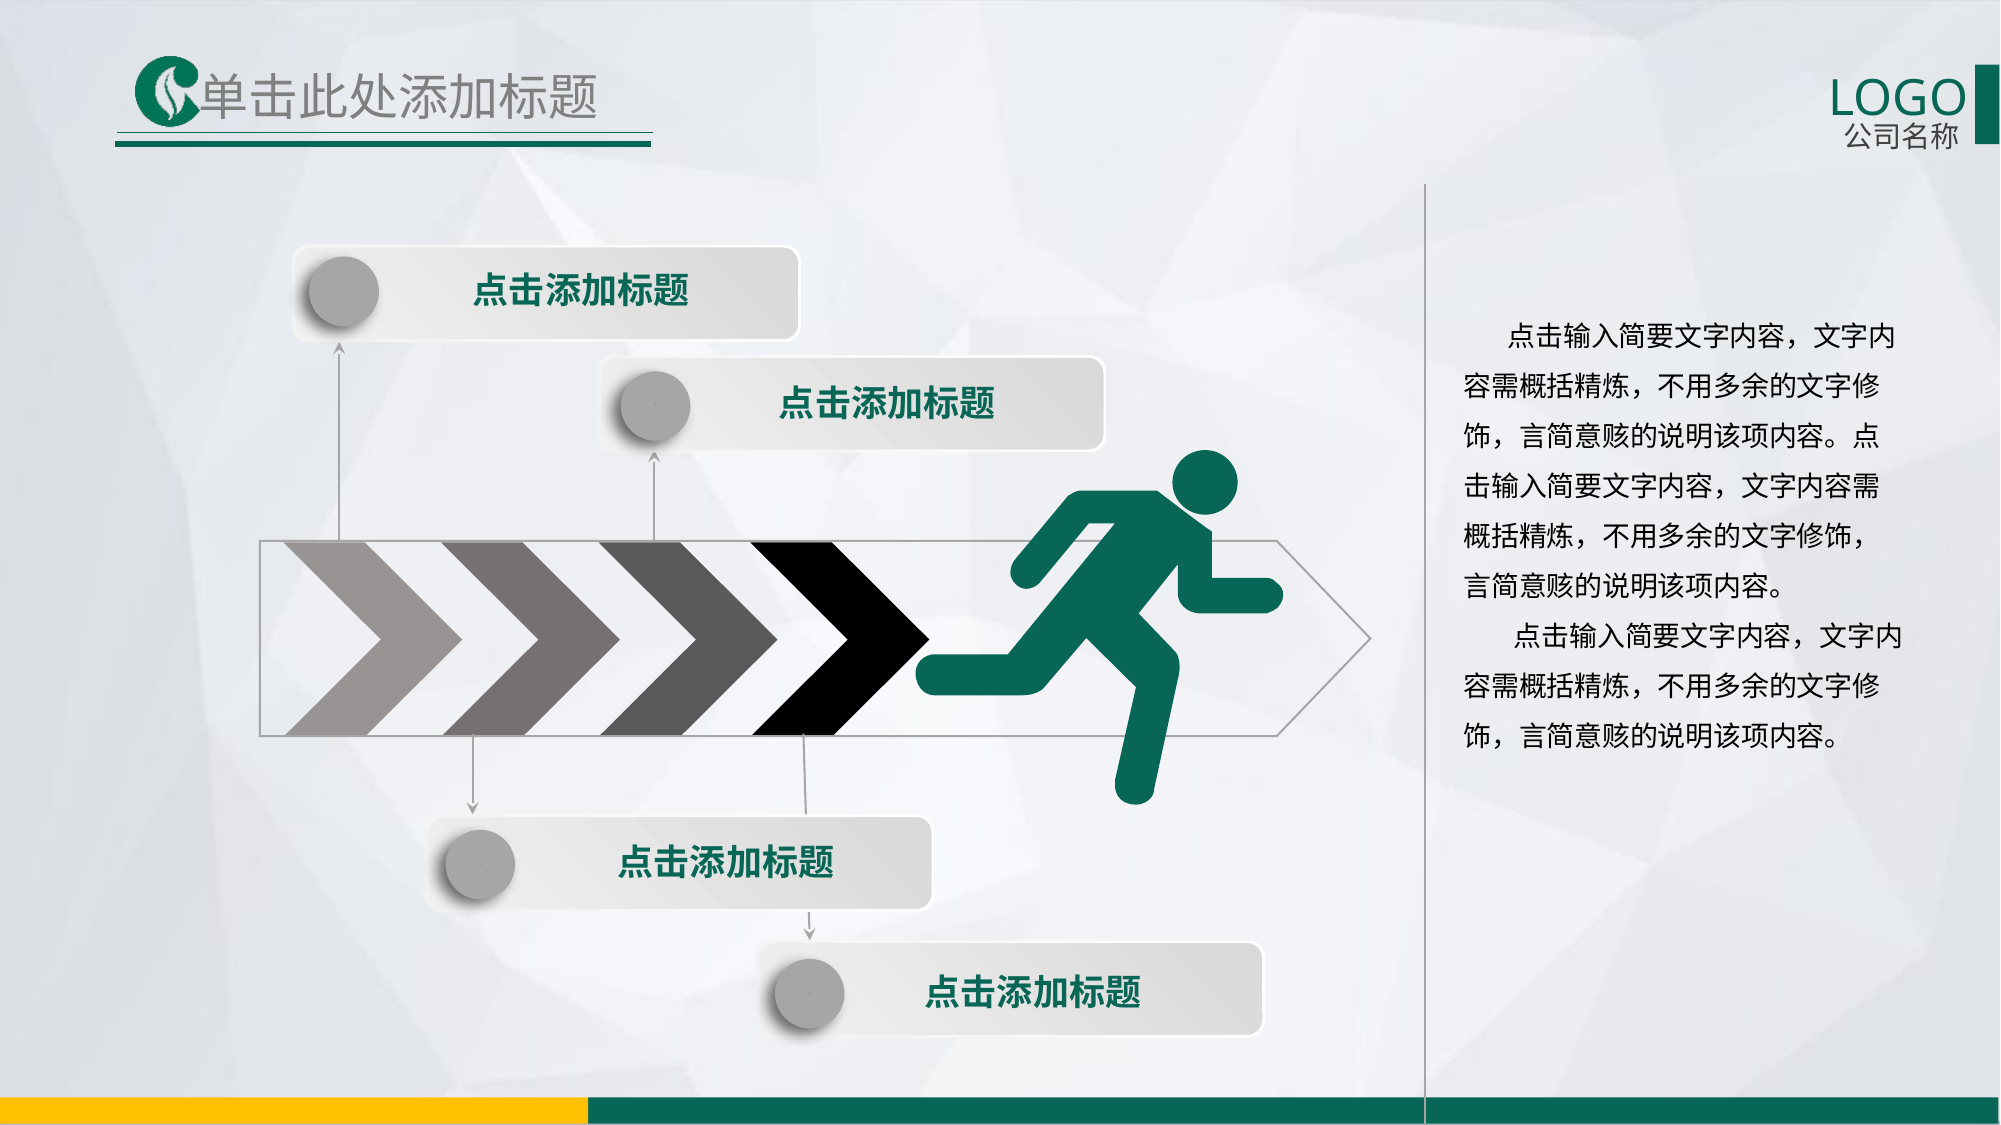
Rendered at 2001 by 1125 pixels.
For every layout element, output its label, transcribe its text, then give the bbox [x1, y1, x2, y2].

text_box [1426, 1096, 1999, 1125]
text_box [1974, 64, 2000, 145]
text_box 单击此处添加标题 [183, 58, 614, 132]
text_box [913, 450, 1286, 805]
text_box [425, 814, 935, 912]
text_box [597, 355, 1107, 453]
picture [0, 0, 2001, 1125]
text_box [1286, 549, 1372, 728]
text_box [803, 733, 810, 814]
text_box LOGO [1813, 58, 1983, 134]
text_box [803, 912, 810, 940]
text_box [291, 244, 802, 342]
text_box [756, 940, 1266, 1038]
text_box [589, 1096, 1424, 1125]
text_box 点击输入简要文字内容，文字内容需概括精炼，不用多余的文字修饰，言简意赅的说明该项内容。点击输入简要文字内容，文字内容需概括精炼，不用多余的文字修饰，言简意赅的说明该项内容。 点击输入简要文字内容，文字内容需概括精炼，不用多余的文字修饰，言简意赅的说明该项内容。 [1448, 294, 1922, 760]
text_box [259, 540, 913, 737]
text_box 公司名称 [1828, 111, 1976, 161]
text_box [0, 1096, 589, 1125]
